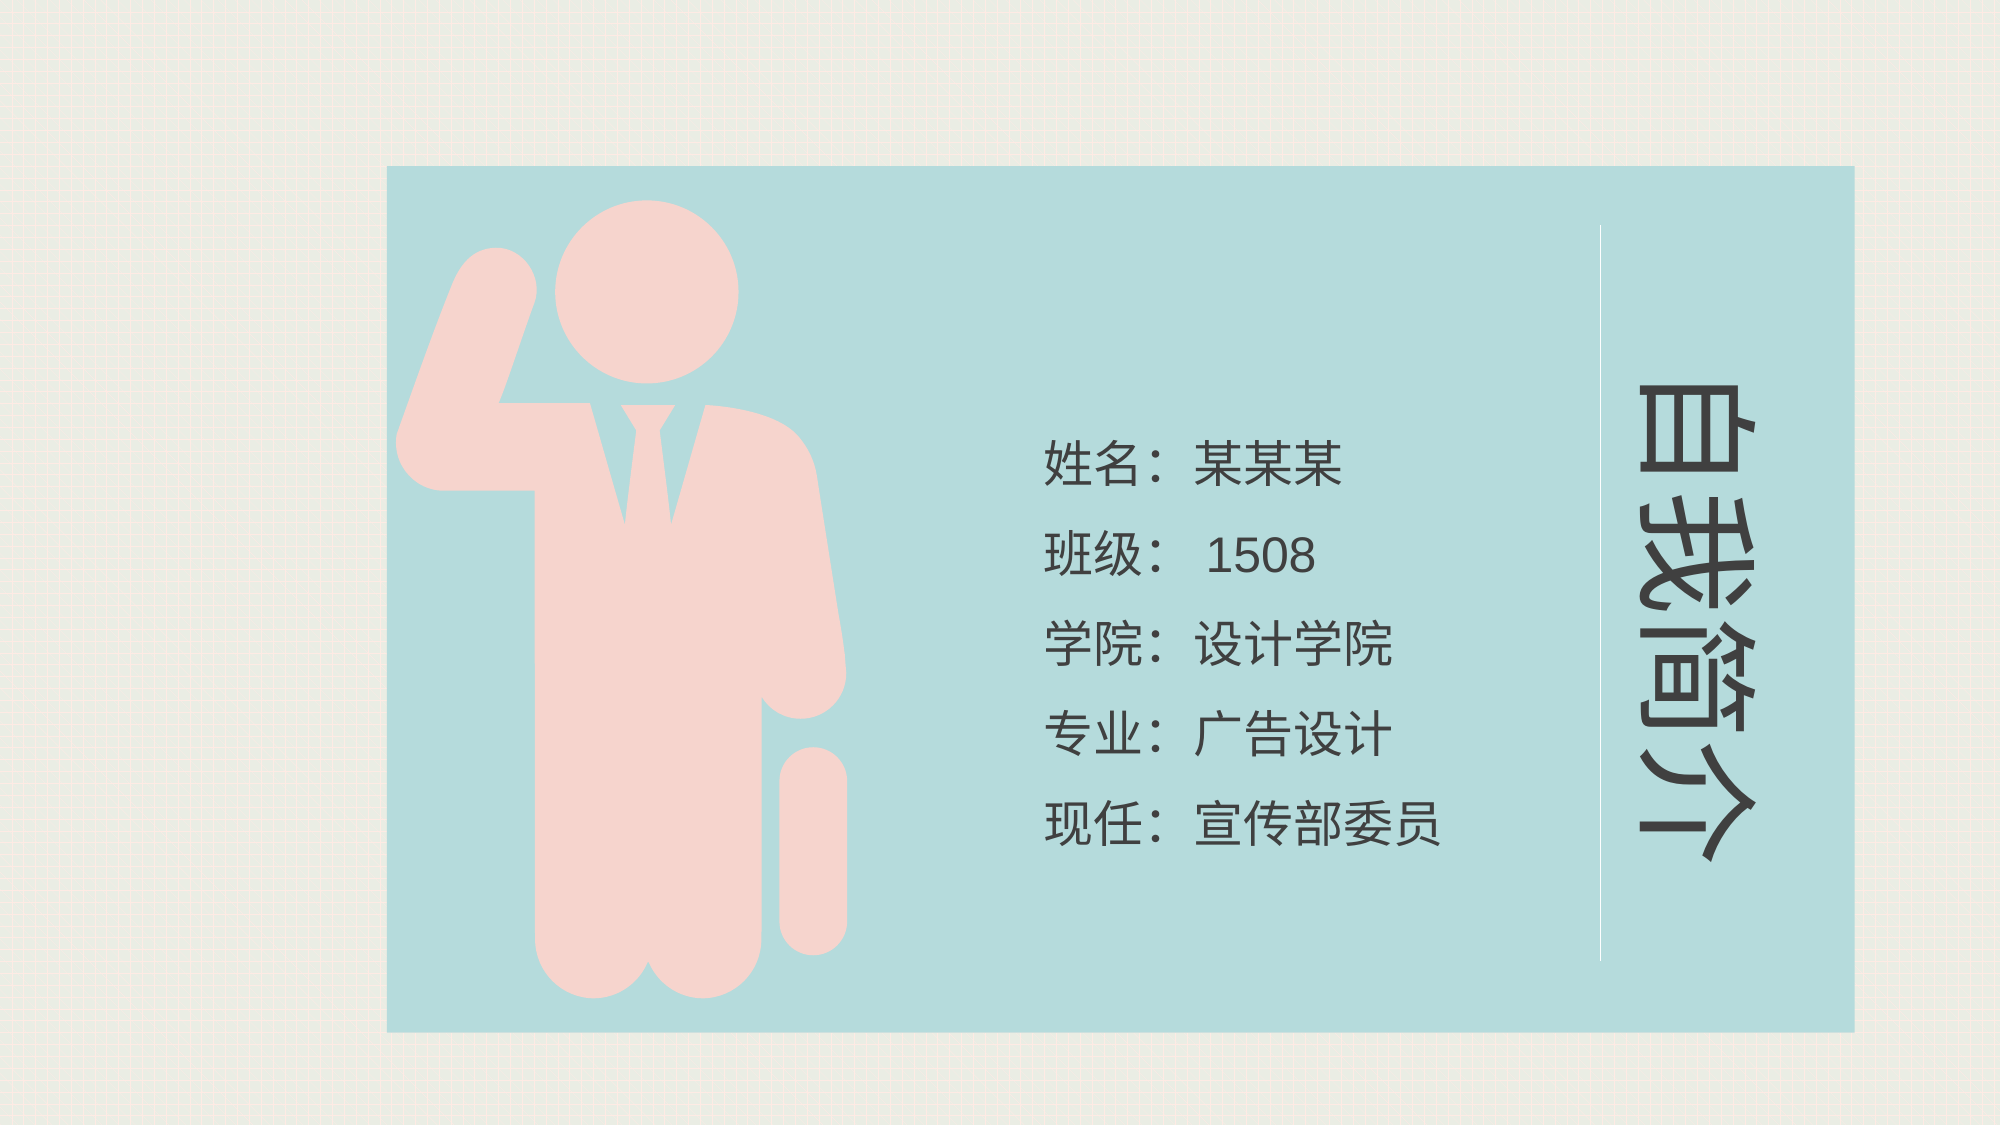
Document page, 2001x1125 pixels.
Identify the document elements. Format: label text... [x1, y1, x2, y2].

text_box [395, 247, 847, 999]
text_box [555, 200, 739, 384]
text_box [386, 165, 1856, 1034]
text_box [779, 747, 848, 956]
text_box 姓名：某某某 班级：1508 学院：设计学院 专业：广告设计 现任：宣传部委员 [1028, 395, 1556, 861]
text_box 自我简介 [1601, 350, 1783, 940]
